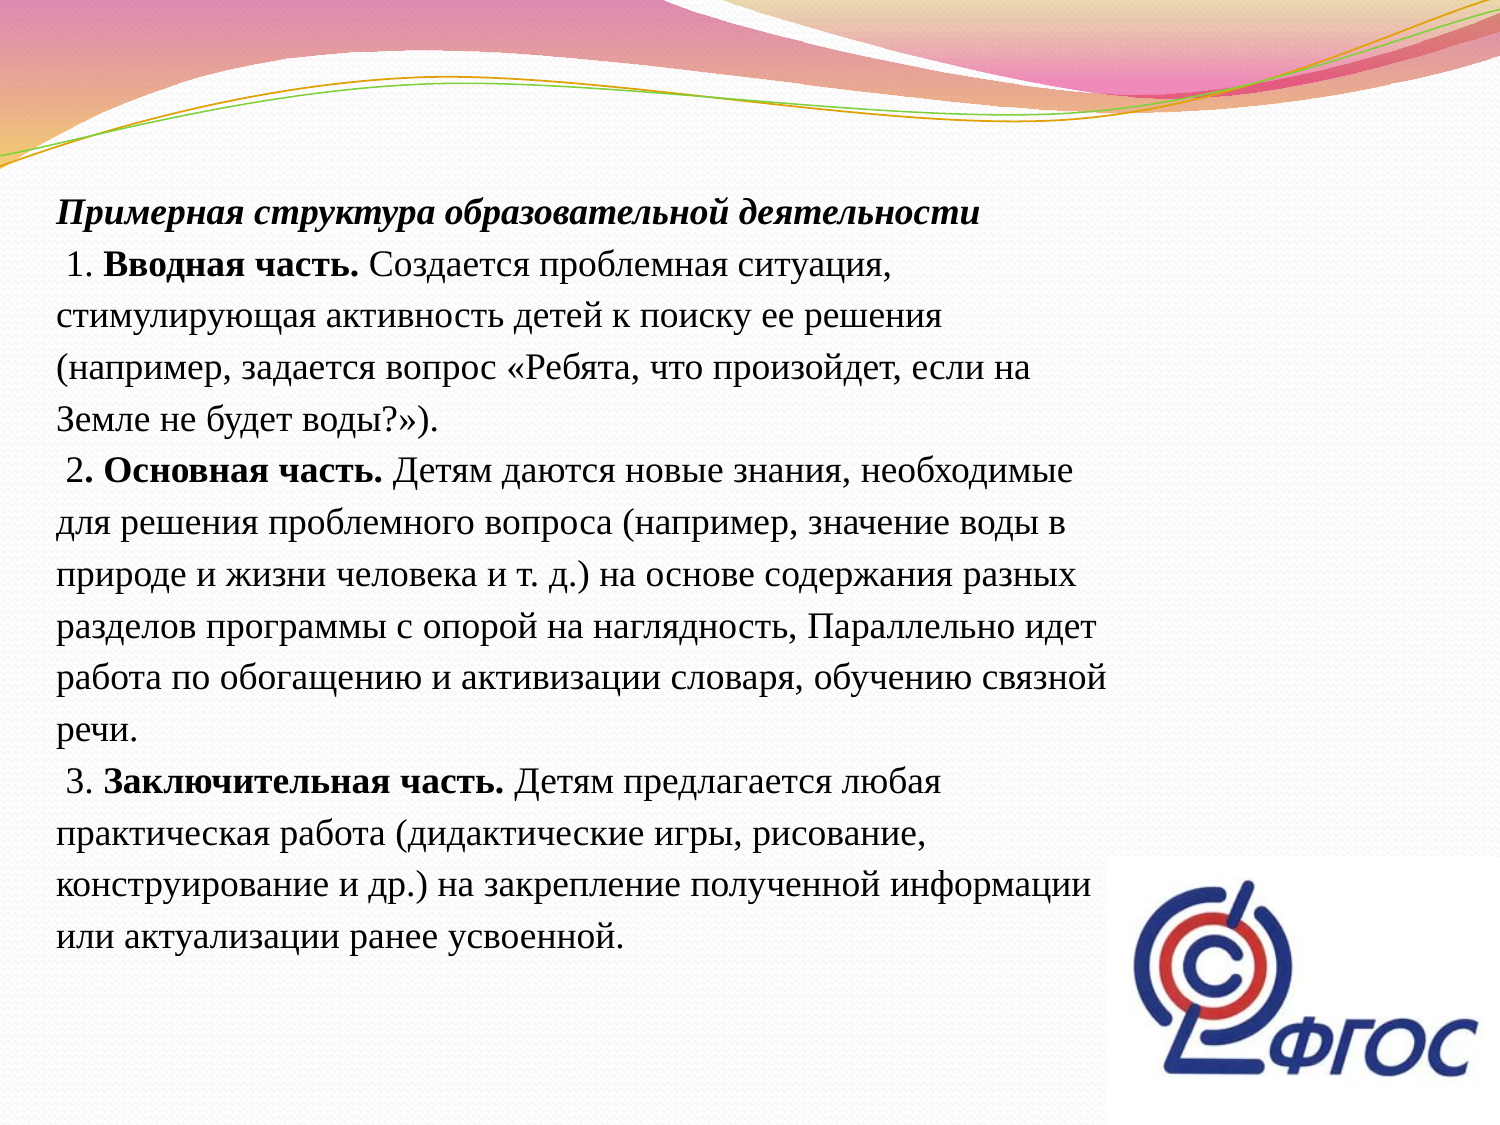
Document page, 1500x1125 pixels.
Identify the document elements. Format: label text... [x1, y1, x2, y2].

picture [1105, 857, 1500, 1125]
text_box Примерная структура образовательной деятельности 1. Вводная часть. Создается проблемная ситуация, стимулирующая активность детей к поиску ее решения (например, задается вопрос «Ребята, что произойдет, если на Земле не будет воды?»). 2. Основная часть. Детям даются новые знания, необходимые для решения проблемного вопроса (например, значение воды в природе и жизни человека и т. д.) на основе содержания разных разделов программы с опорой на наглядность, Параллельно идет работа по обогащению и активизации словаря, обучению связной речи. 3. Заключительная часть. Детям предлагается любая практическая работа (дидактические игры, рисование, конструирование и др.) на закрепление полученной информации или актуализации ранее усвоенной. [41, 172, 1125, 964]
